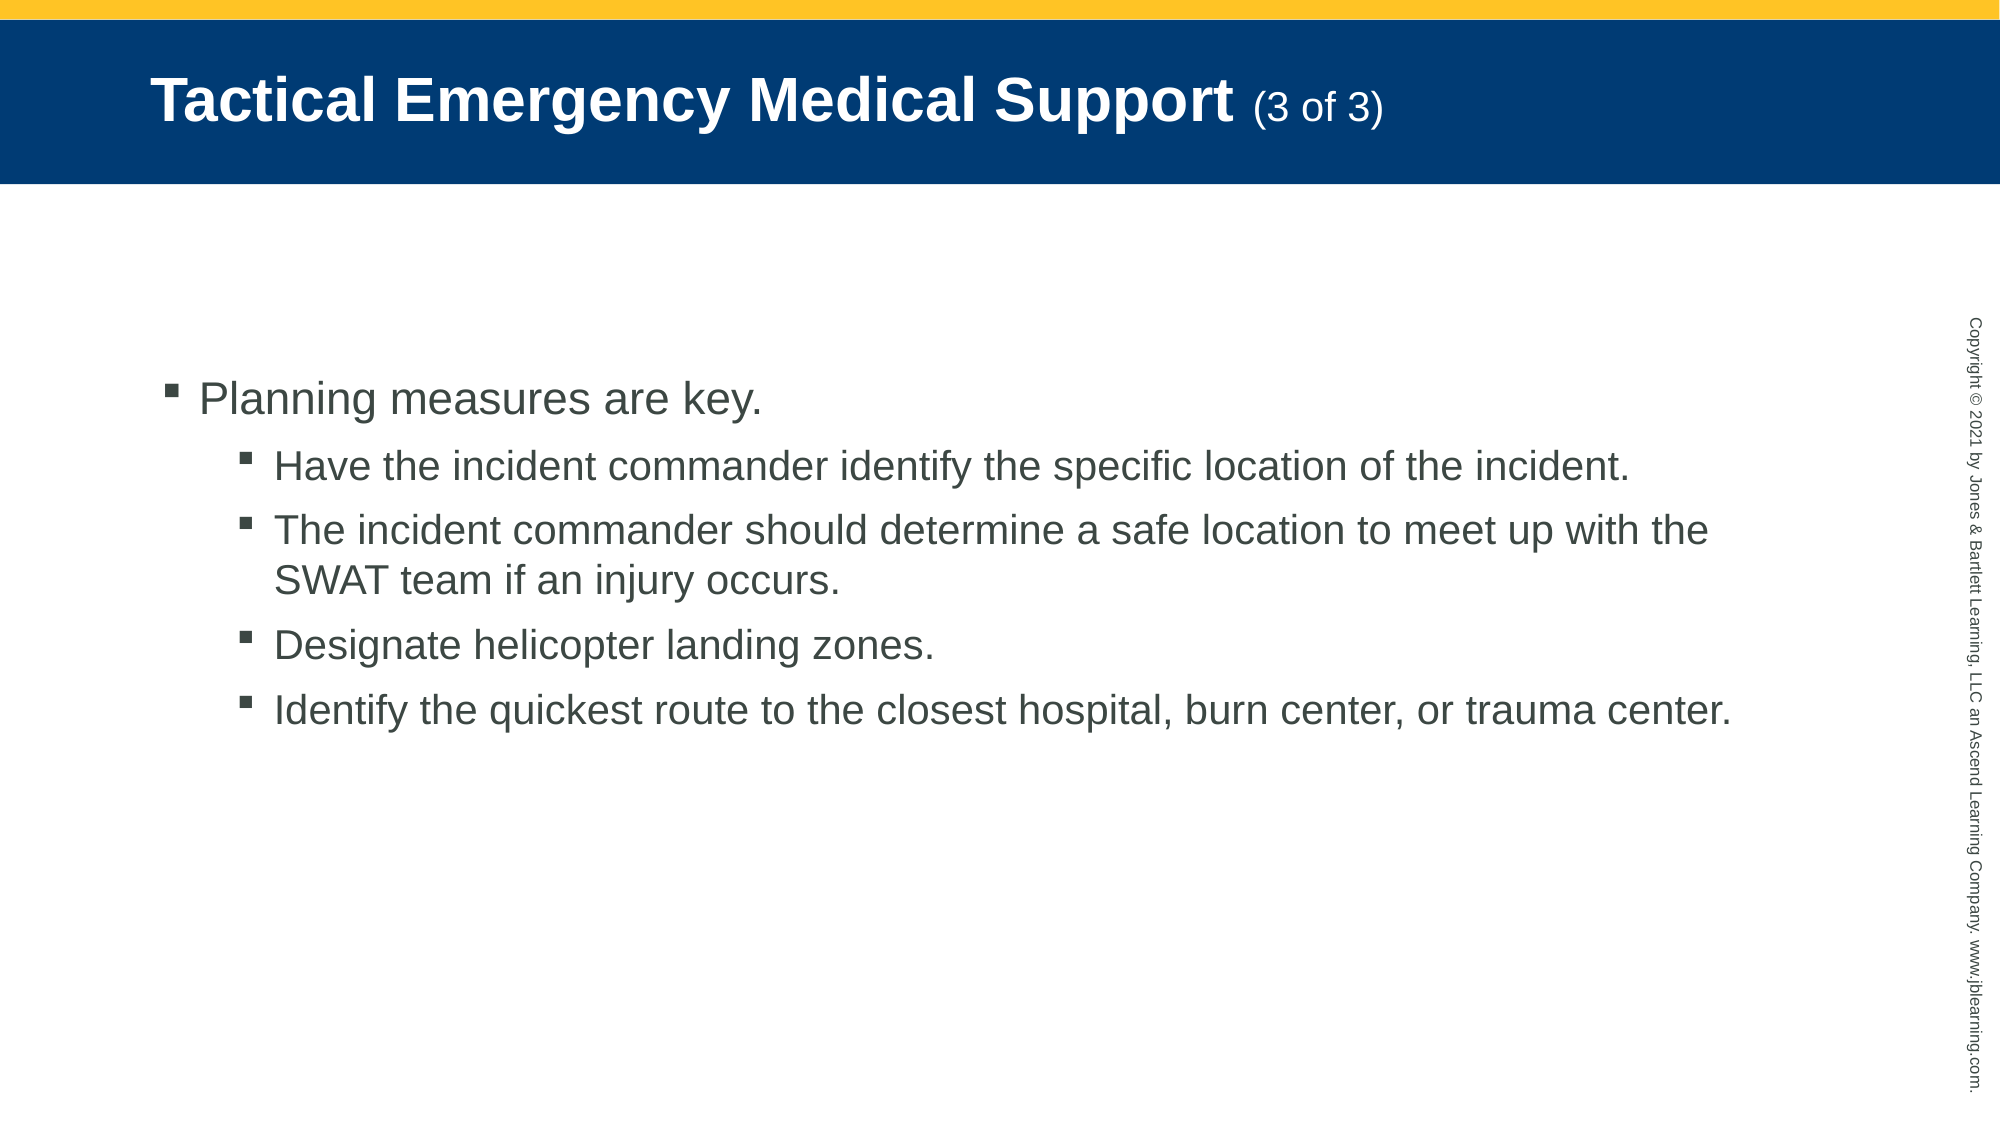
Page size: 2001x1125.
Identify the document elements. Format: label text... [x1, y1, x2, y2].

title Tactical Emergency Medical Support (3 of 3) [0, 19, 2000, 185]
list Planning measures are key. Have the incident commander identify the specific location of the incident. The incident commander should determine a safe location to meet up with the SWAT team if an injury occurs. Designate helicopter landing zones. Identify the quickest route to the closest hospital, burn center, or trauma center. [146, 361, 1859, 1016]
